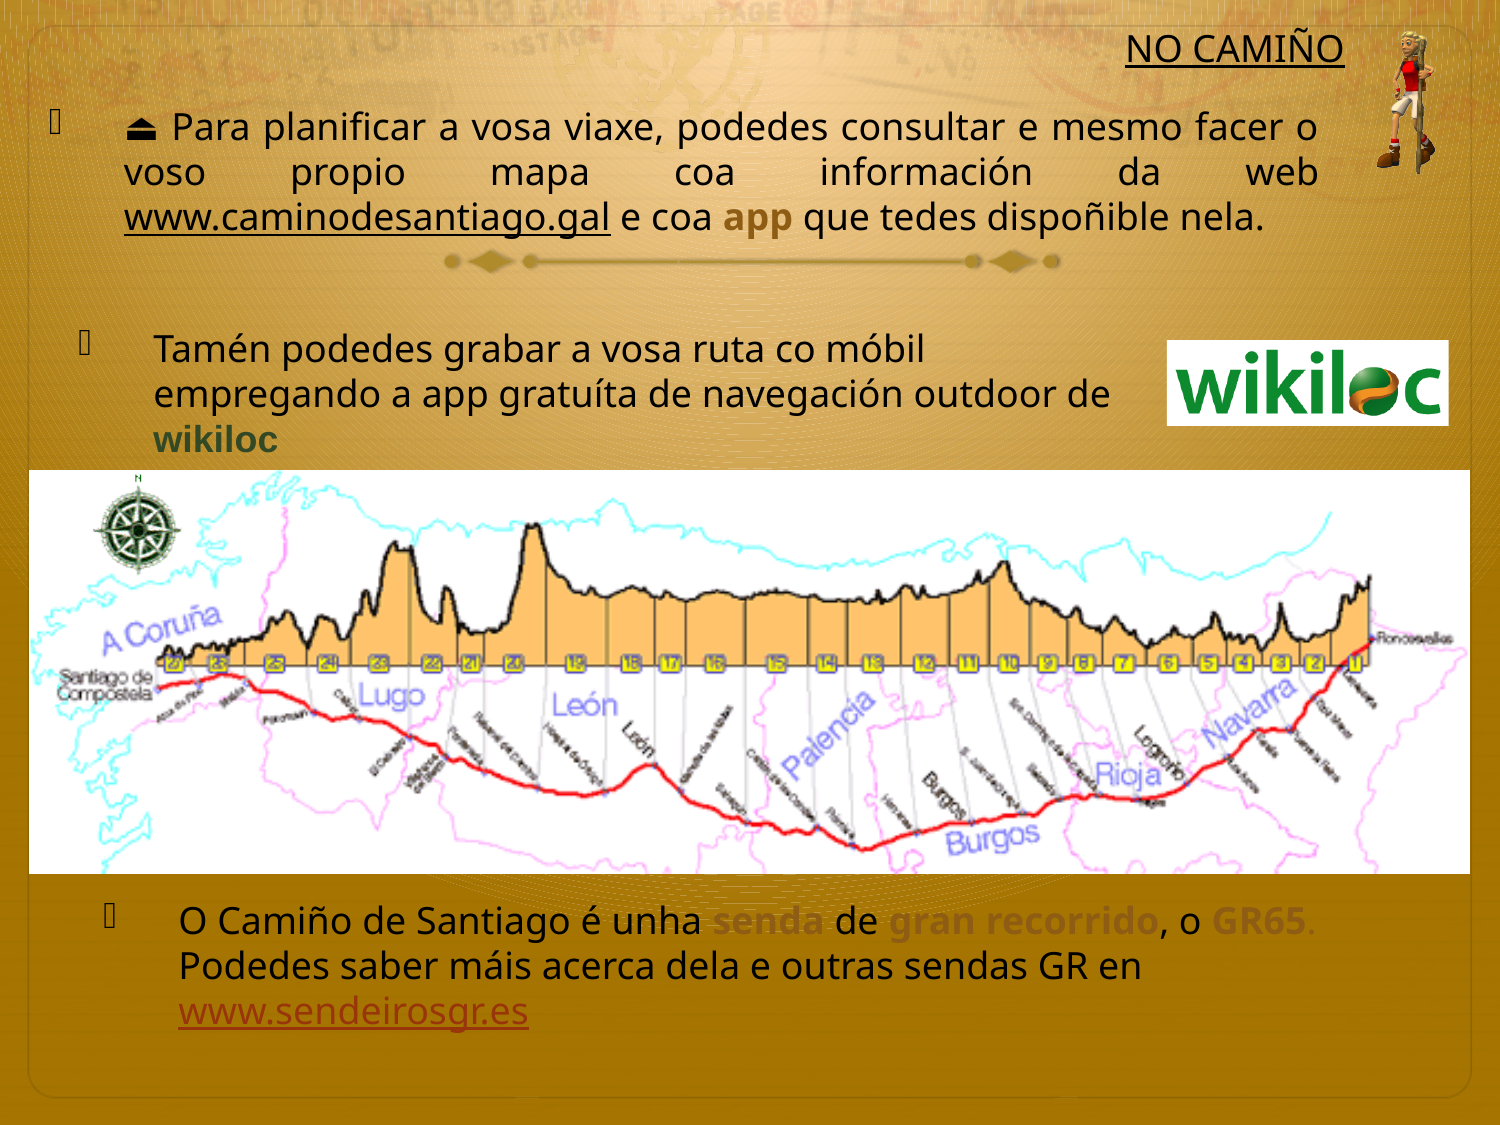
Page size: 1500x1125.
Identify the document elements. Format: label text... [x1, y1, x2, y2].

list ⏏ Para planificar a vosa viaxe, podedes consultar e mesmo facer o voso propio mapa coa información da web www.caminodesantiago.gal e coa app que tedes dispoñible nela. [33, 95, 1335, 255]
text_box Tamén podedes grabar a vosa ruta co móbil empregando a app gratuíta de navegación outdoor de wikiloc [63, 317, 1167, 467]
text_box O Camiño de Santiago é unha senda de gran recorrido, o GR65. Podedes saber máis acerca dela e outras sendas GR en www.sendeirosgr.es [88, 892, 1427, 1046]
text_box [28, 470, 1470, 875]
picture [0, 0, 1500, 1125]
title NO CAMIÑO [1060, 20, 1353, 75]
